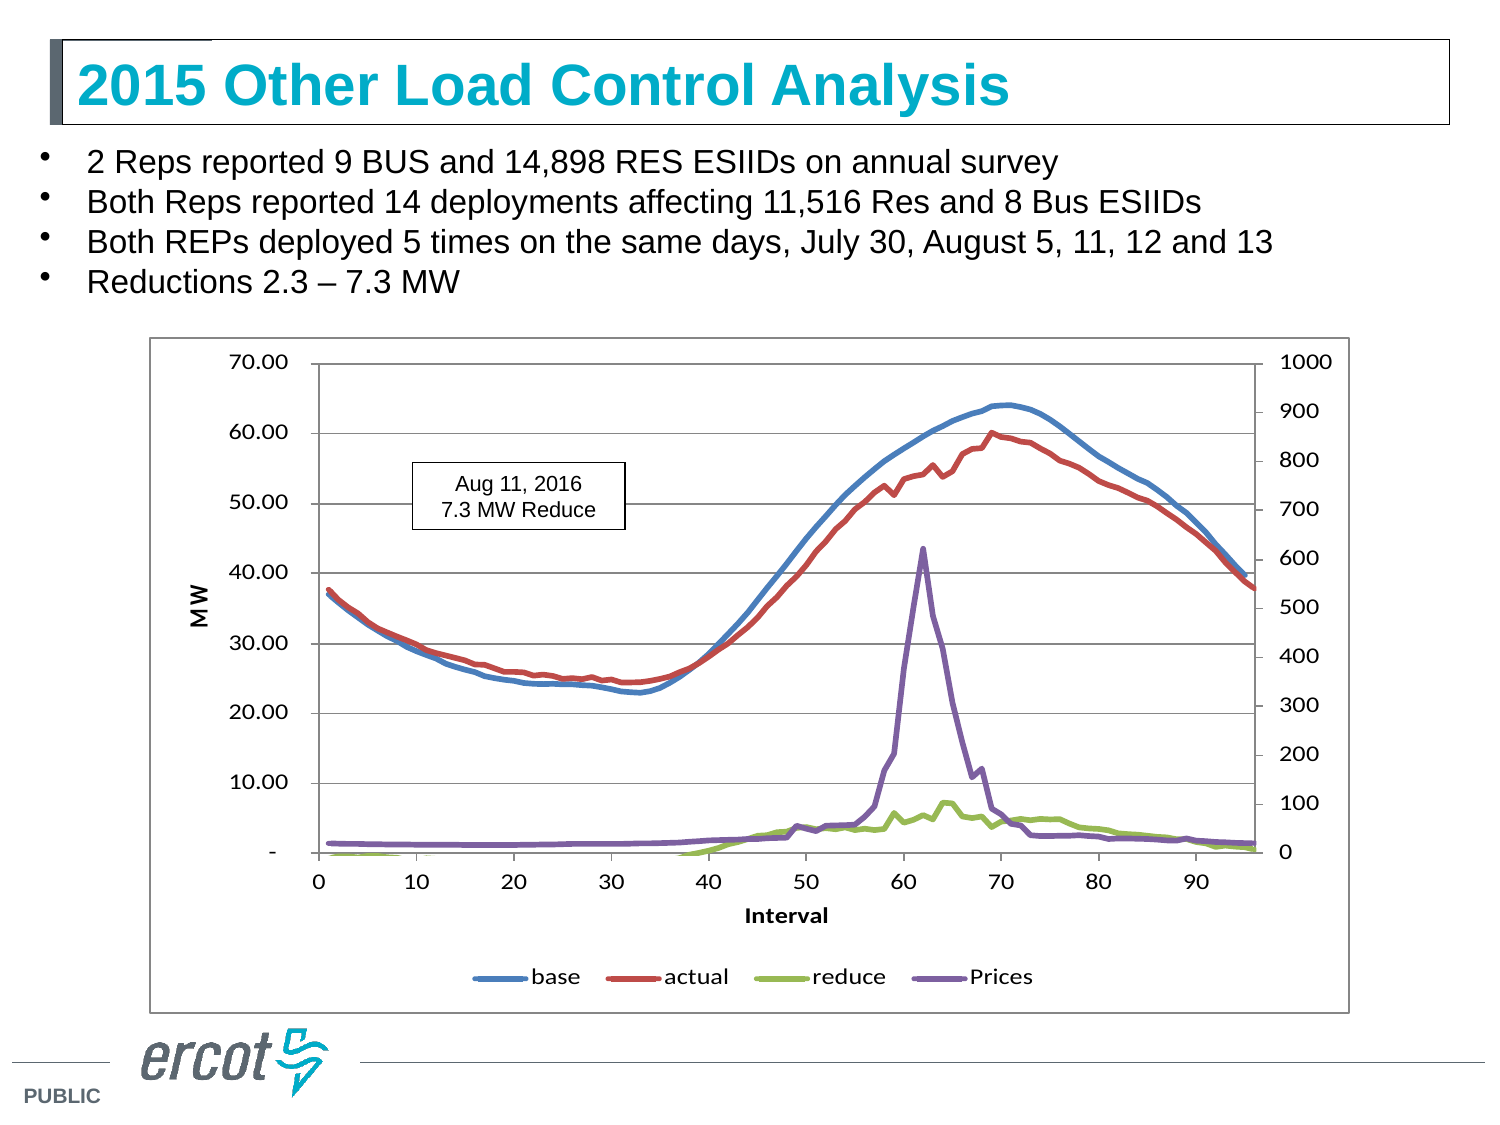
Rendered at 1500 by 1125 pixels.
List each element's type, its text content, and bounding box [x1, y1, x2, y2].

picture [148, 337, 1351, 1014]
text_box 2 Reps reported 9 BUS and 14,898 RES ESIIDs on annual survey Both Reps reported 14 deployments affecting 11,516 Res and 8 Bus ESIIDs Both REPs deployed 5 times on the same days, July 30, August 5, 11, 12 and 13 Reductions 2.3 – 7.3 MW [24, 133, 1300, 388]
picture [137, 1024, 332, 1100]
title 2015 Other Load Control Analysis [62, 39, 1450, 125]
